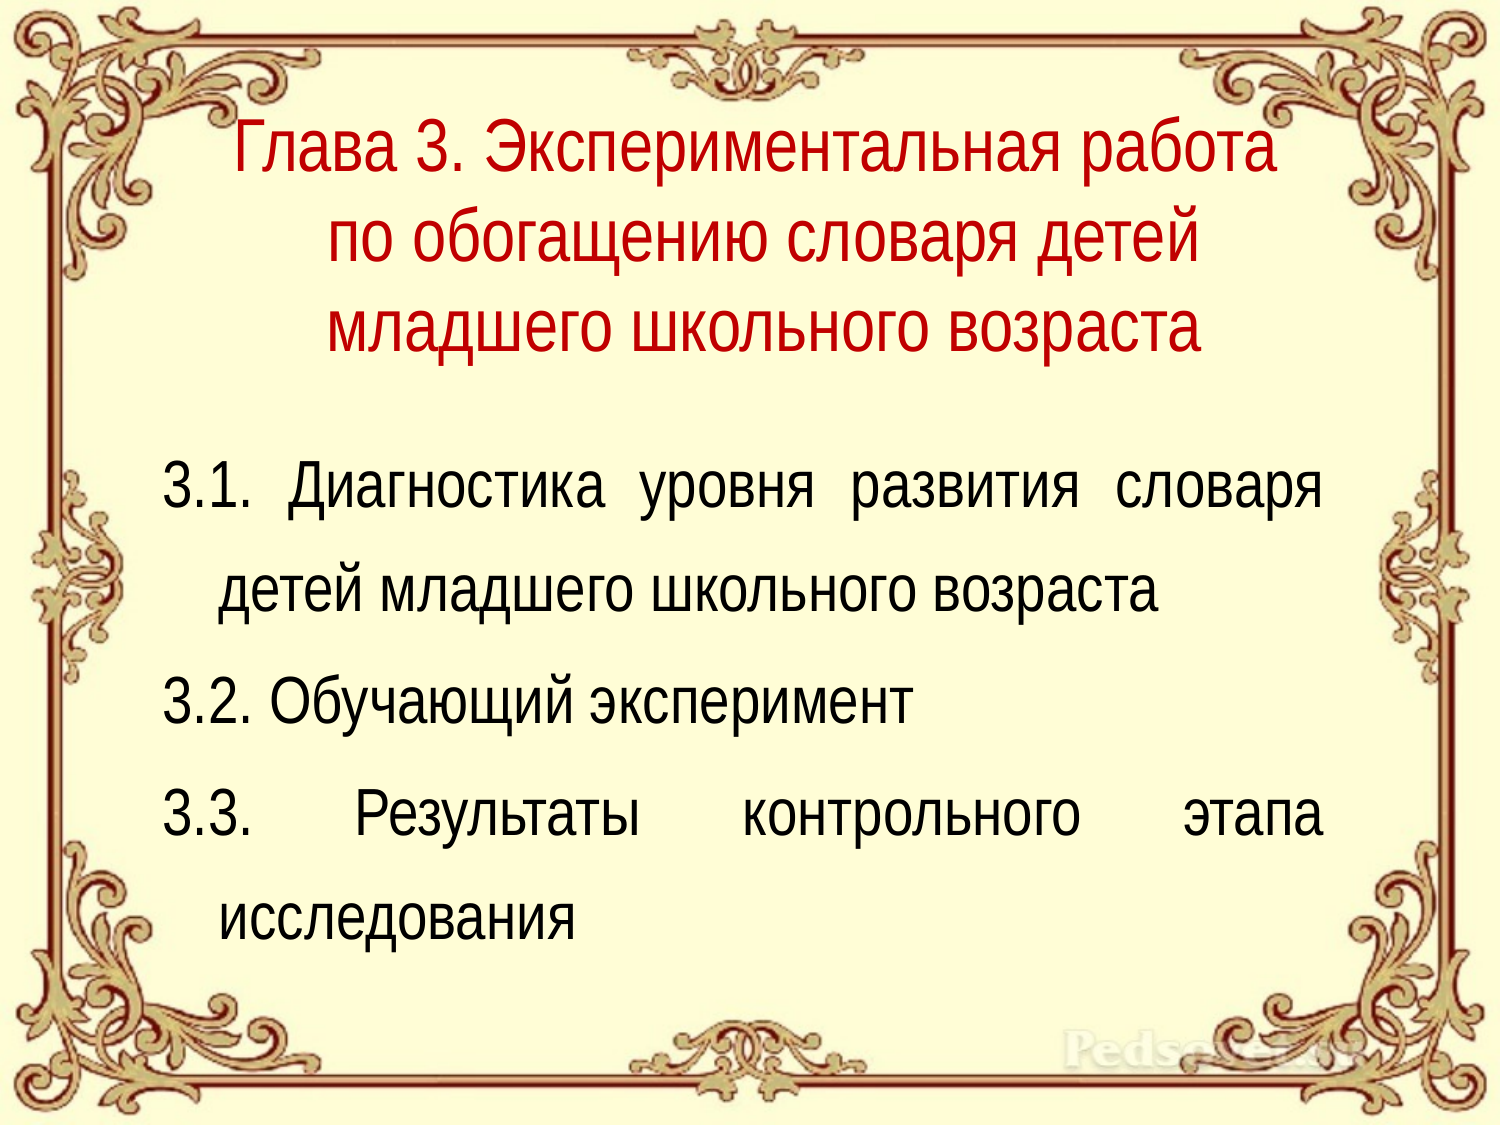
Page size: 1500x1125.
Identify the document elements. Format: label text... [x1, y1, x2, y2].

title Глава 3. Экспериментальная работа по обогащению словаря детей младшего школьного возраста [159, 113, 1353, 349]
list 3.1. Диагностика уровня развития словаря детей младшего школьного возраста 3.2. Обучающий эксперимент 3.3. Результаты контрольного этапа исследования [147, 408, 1341, 1046]
picture [0, 0, 1500, 1125]
